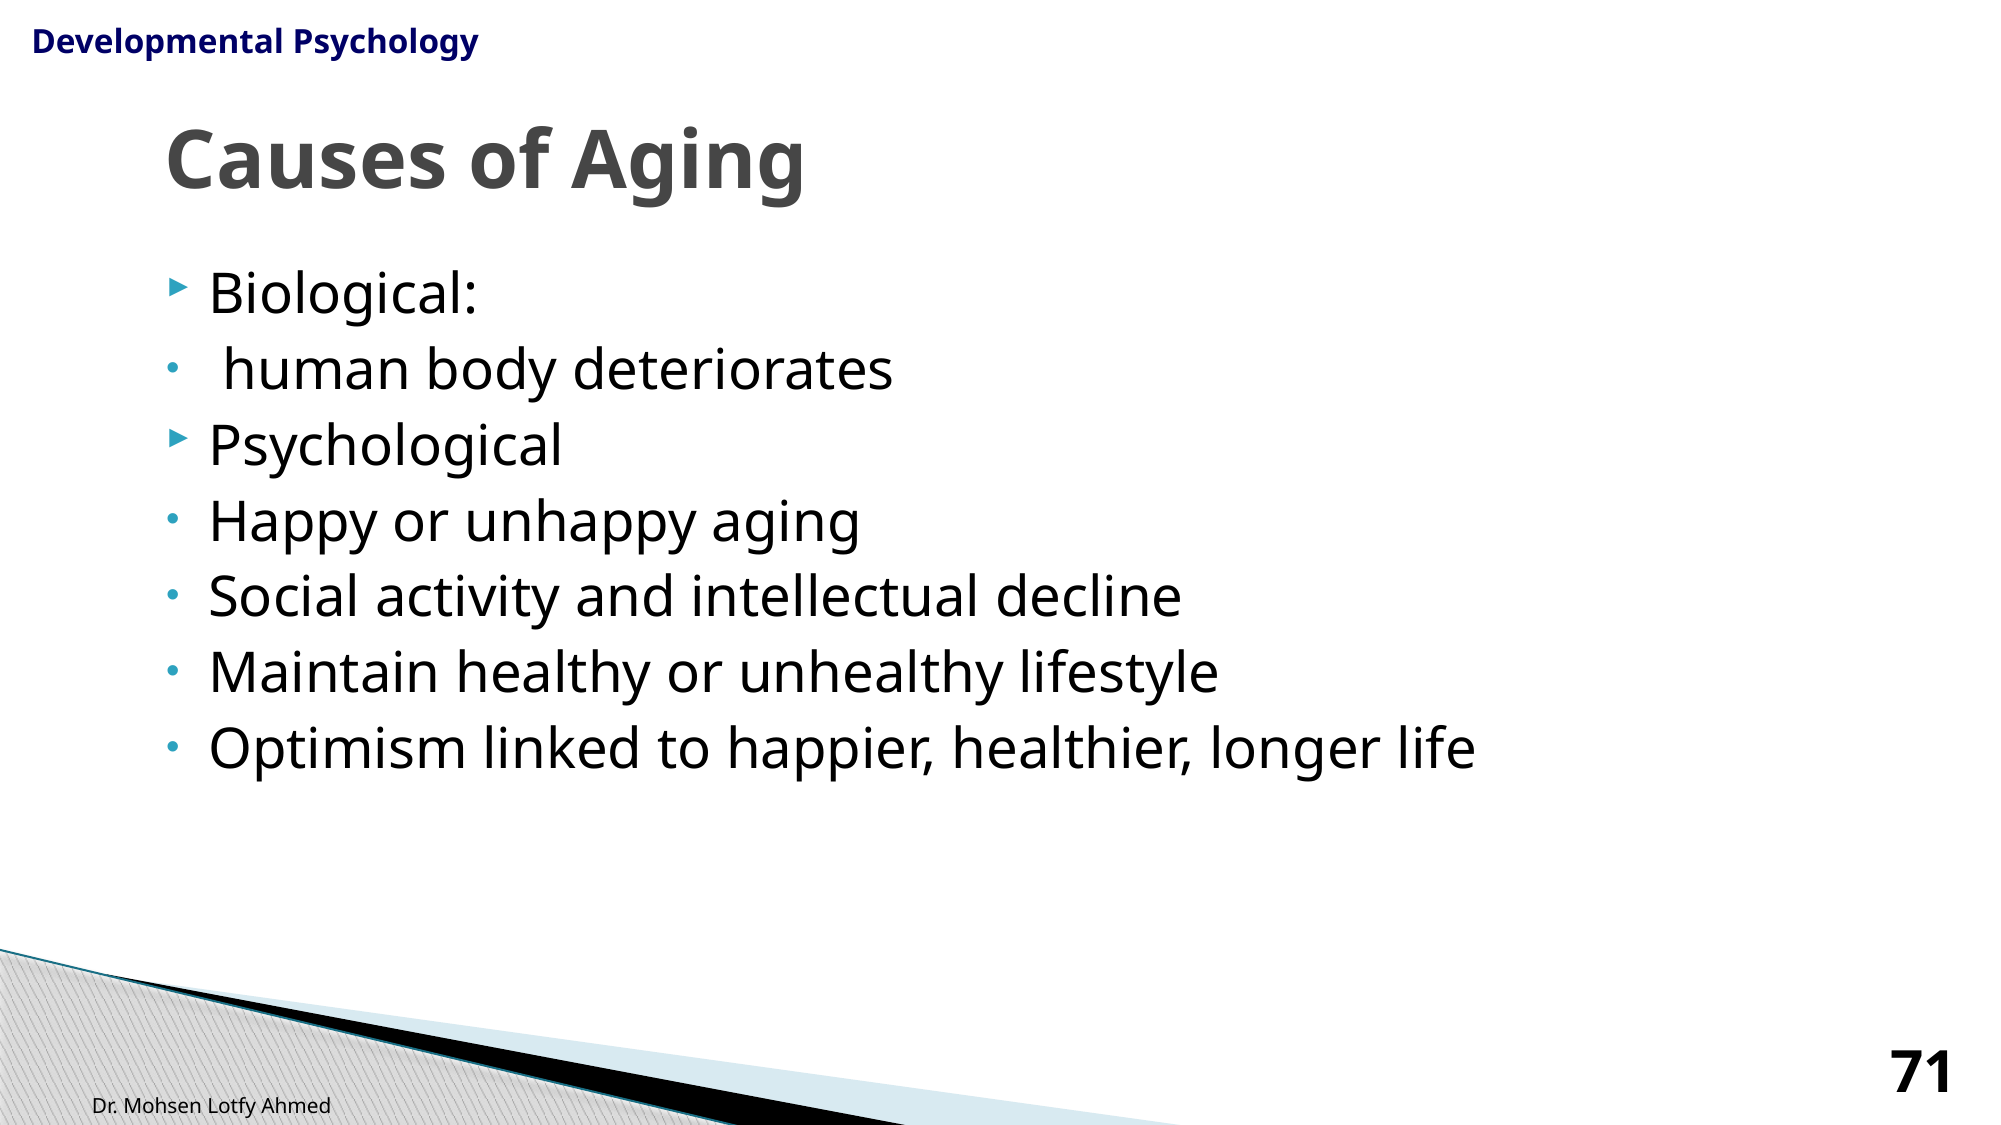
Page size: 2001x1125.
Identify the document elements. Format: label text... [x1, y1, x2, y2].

footer Dr. Mohsen Lotfy Ahmed [0, 1065, 347, 1125]
list Biological: human body deteriorates Psychological Happy or unhappy aging Social activity and intellectual decline Maintain healthy or unhealthy lifestyle Optimism linked to happier, healthier, longer life [133, 249, 1867, 988]
text_box Developmental Psychology [16, 12, 767, 68]
title Causes of Aging [150, 99, 1850, 213]
slide_number 71 [1829, 1024, 1972, 1112]
